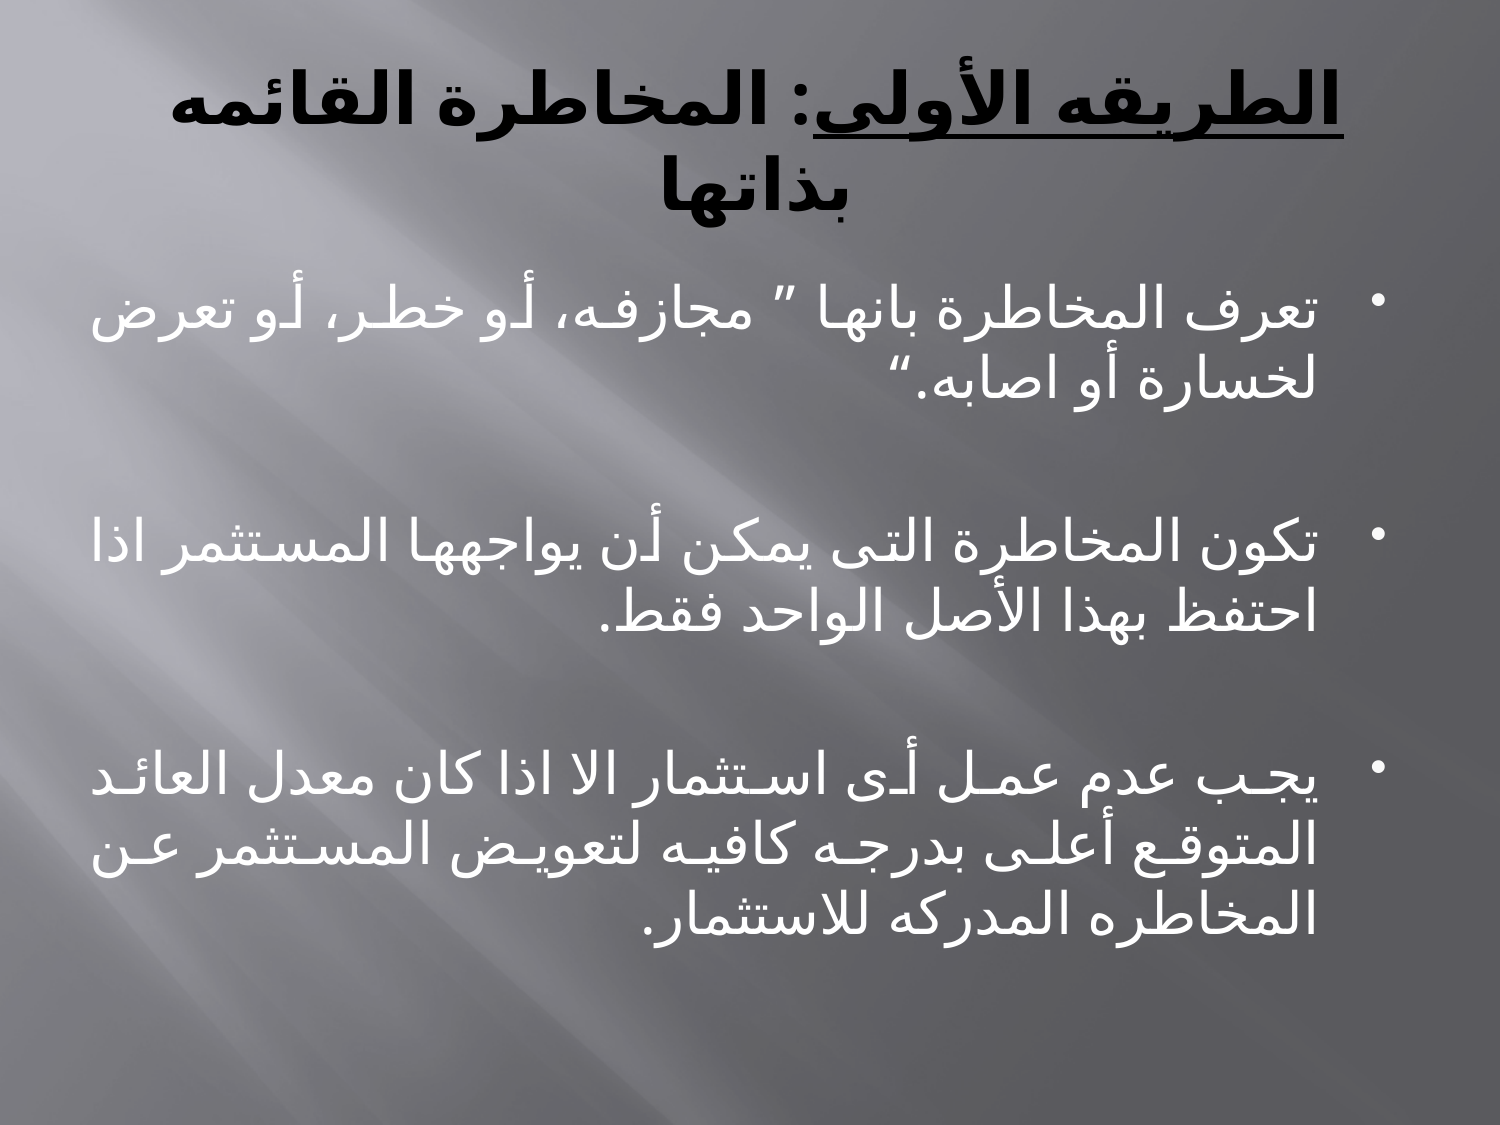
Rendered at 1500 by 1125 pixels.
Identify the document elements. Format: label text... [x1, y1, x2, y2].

title الطريقه الأولى: المخاطرة القائمه بذاتها [50, 45, 1463, 233]
list تعرف المخاطرة بانها ” مجازفه، أو خطر، أو تعرض لخسارة أو اصابه.“ تكون المخاطرة التى يمكن أن يواجهها المستثمر اذا احتفظ بهذا الأصل الواحد فقط. يجب عدم عمل أى استثمار الا اذا كان معدل العائد المتوقع أعلى بدرجه كافيه لتعويض المستثمر عن المخاطره المدركه للاستثمار. [75, 262, 1425, 1035]
